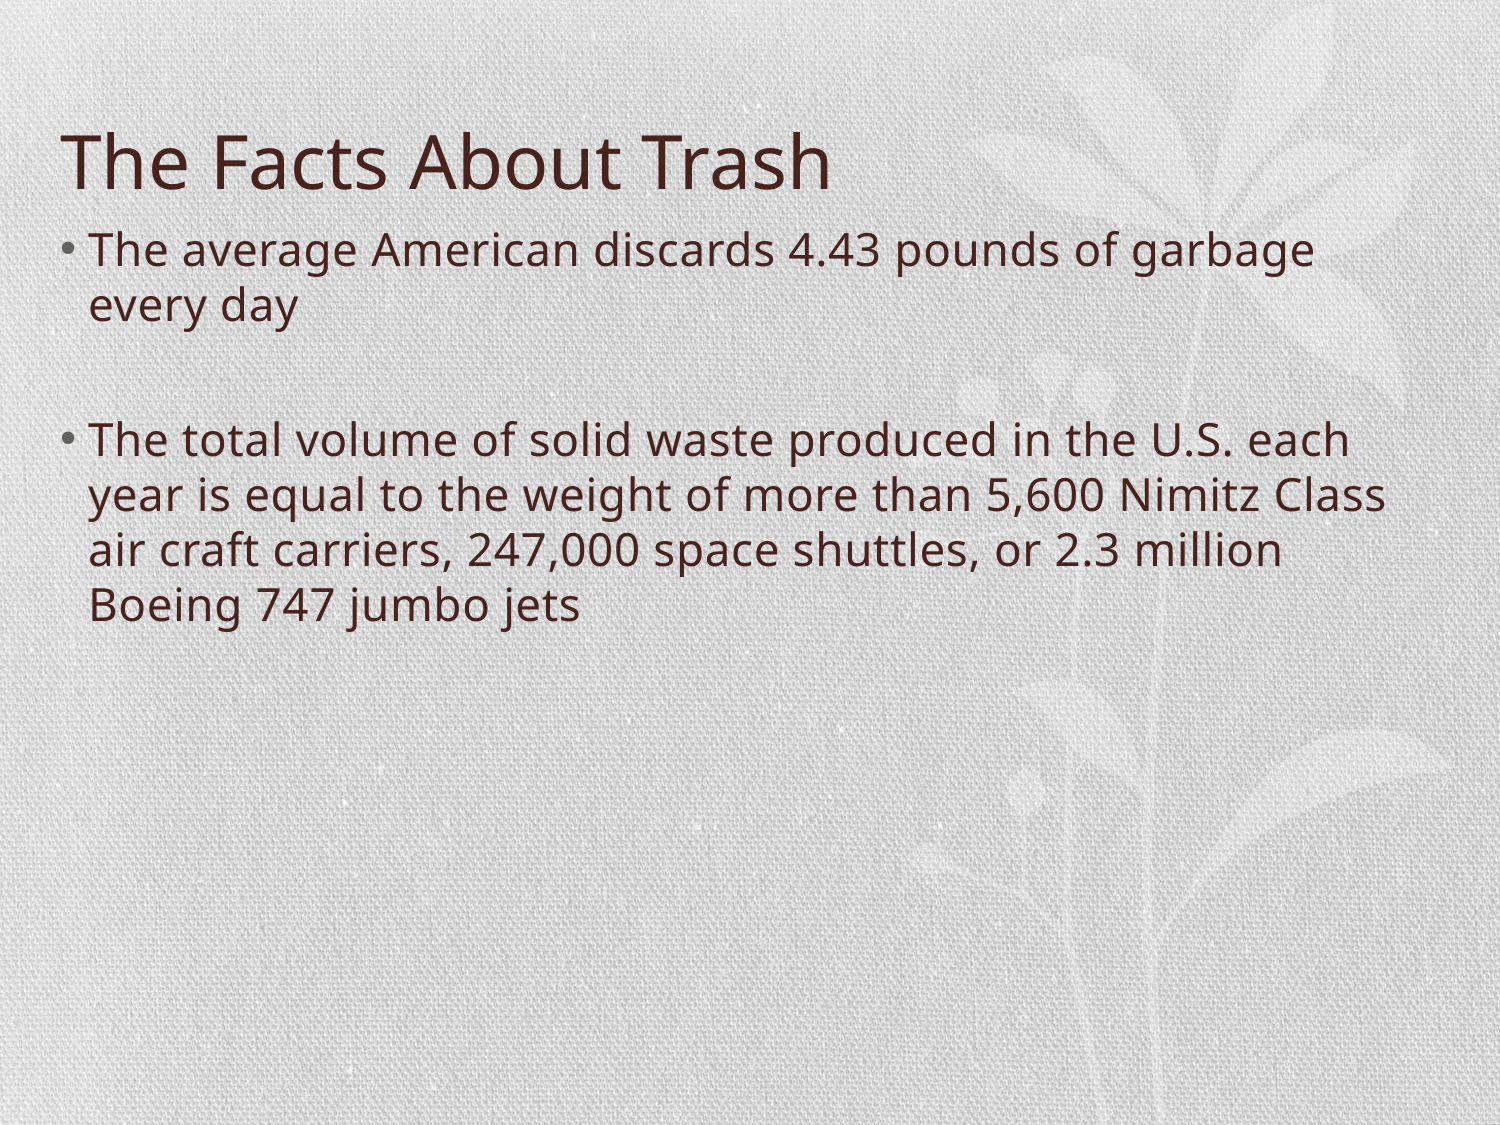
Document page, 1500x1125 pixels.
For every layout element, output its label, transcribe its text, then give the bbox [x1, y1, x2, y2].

list The average American discards 4.43 pounds of garbage every day The total volume of solid waste produced in the U.S. each year is equal to the weight of more than 5,600 Nimitz Class air craft carriers, 247,000 space shuttles, or 2.3 million Boeing 747 jumbo jets [45, 213, 1455, 1023]
title The Facts About Trash [45, 37, 1455, 213]
